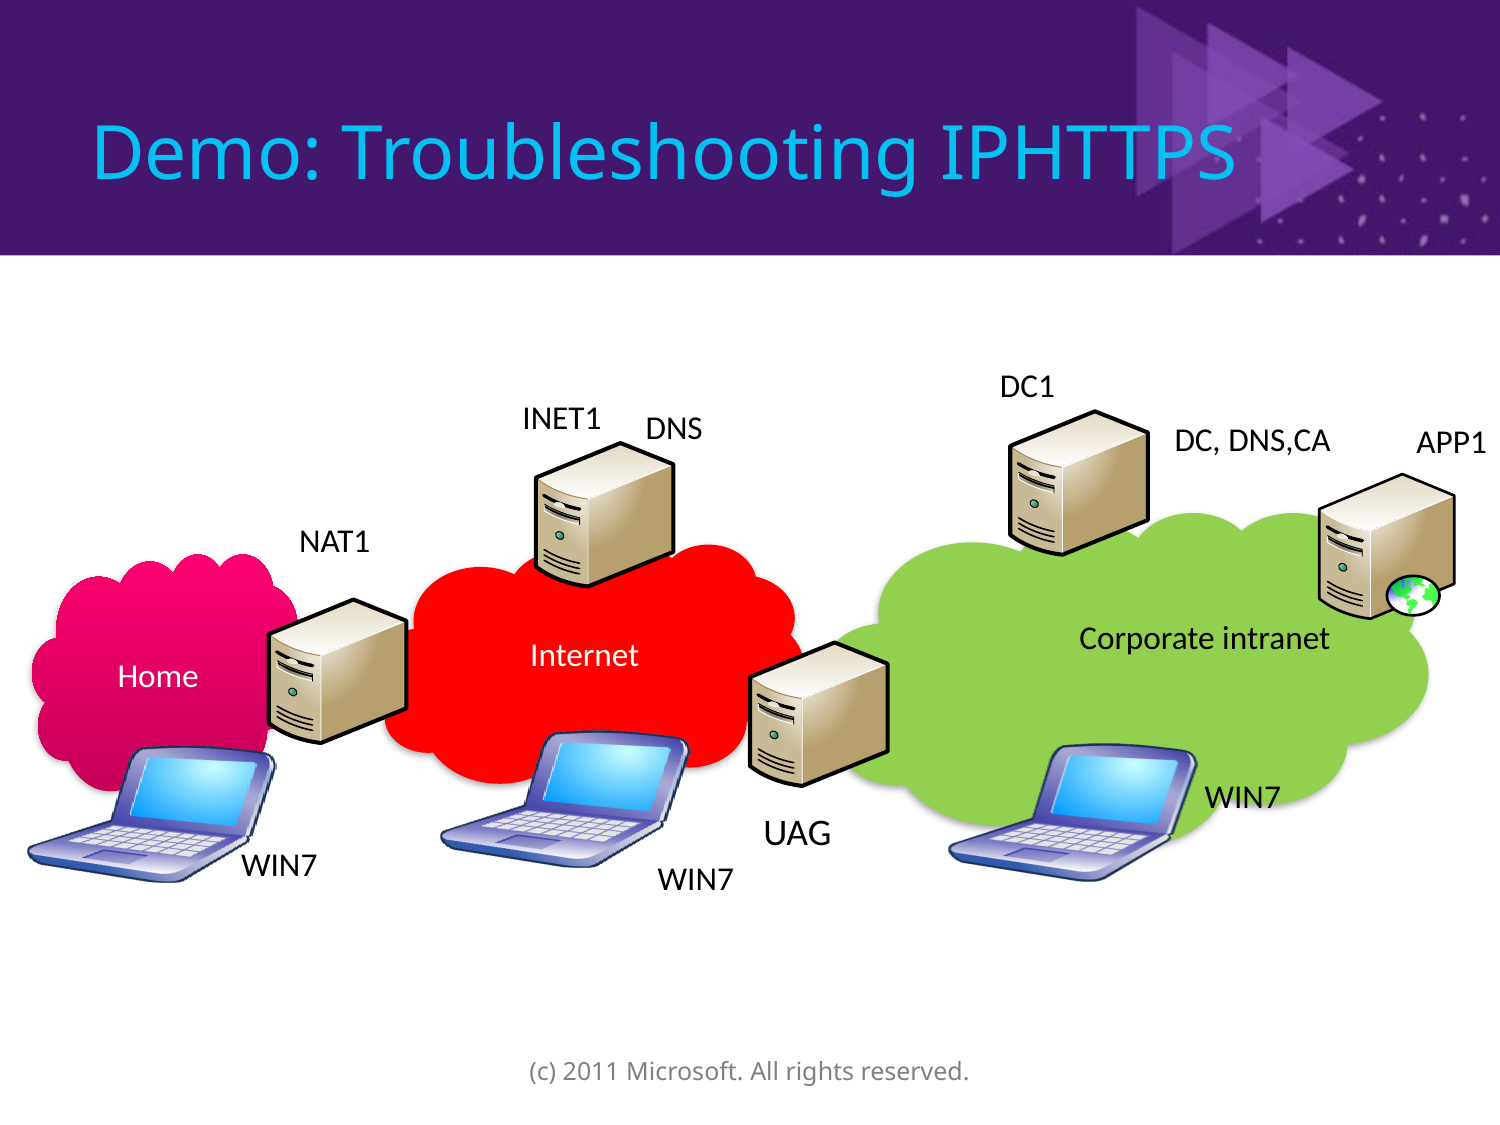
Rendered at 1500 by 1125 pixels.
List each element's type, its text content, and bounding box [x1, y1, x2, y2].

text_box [744, 638, 893, 790]
text_box DC1 [985, 357, 1071, 412]
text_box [1314, 470, 1459, 623]
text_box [1004, 407, 1154, 559]
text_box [263, 595, 412, 747]
picture [440, 730, 691, 868]
picture [27, 745, 277, 884]
text_box Home [31, 554, 285, 743]
text_box APP1 [1401, 412, 1500, 468]
footer (c) 2011 Microsoft. All rights reserved. [512, 1042, 988, 1103]
text_box WIN7 [277, 835, 333, 890]
picture [948, 743, 1199, 882]
text_box NAT1 [284, 511, 386, 567]
text_box INET1 [507, 388, 617, 444]
text_box DC, DNS,CA [1159, 411, 1346, 466]
text_box Corporate intranet [1064, 608, 1346, 664]
title Demo: Troubleshooting IPHTTPS [75, 56, 1425, 244]
text_box WIN7 [1203, 767, 1296, 823]
text_box WIN7 [642, 849, 749, 905]
text_box Internet [515, 625, 655, 681]
text_box DNS [630, 399, 718, 454]
text_box [414, 544, 795, 768]
text_box [841, 513, 1429, 815]
picture [0, 0, 1500, 255]
text_box UAG [748, 800, 847, 861]
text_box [530, 438, 679, 591]
